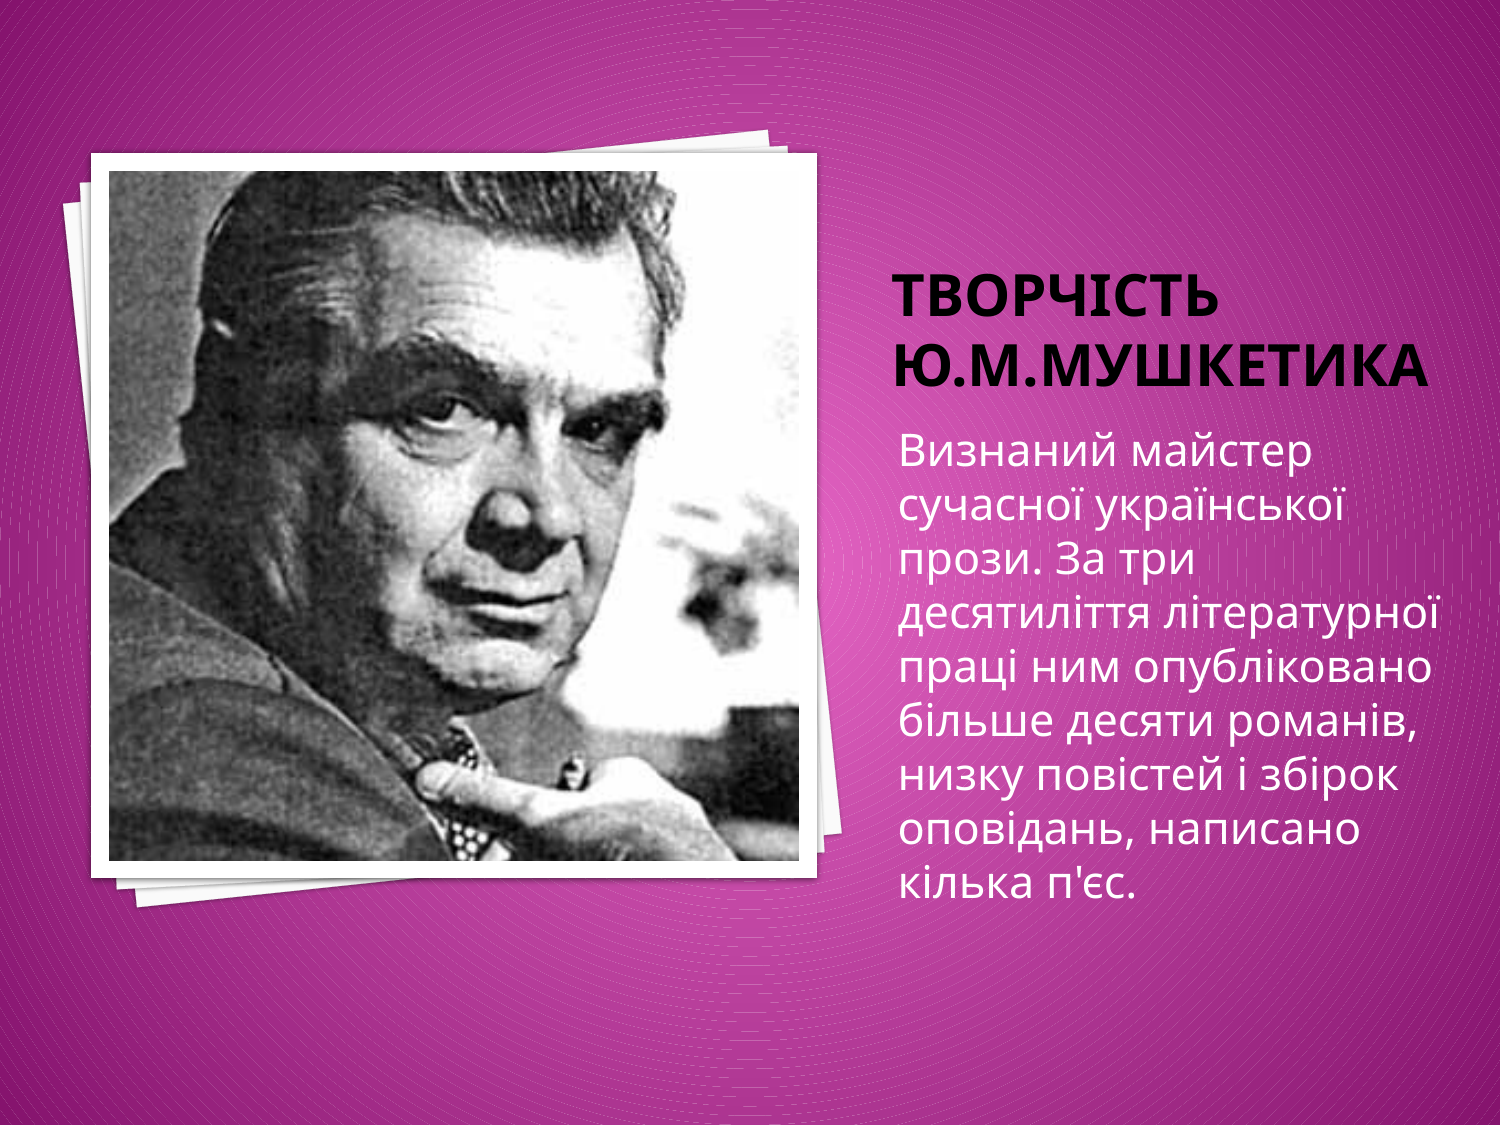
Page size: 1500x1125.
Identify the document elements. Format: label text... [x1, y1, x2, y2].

title Творчість Ю.М.Мушкетика [884, 105, 1447, 399]
list Визнаний майстер сучасної української прози. За три десятиліття літературної праці ним опубліковано більше десяти романів, низку повістей і збірок оповідань, написано кілька п'єс. [884, 421, 1447, 950]
picture [108, 170, 800, 862]
